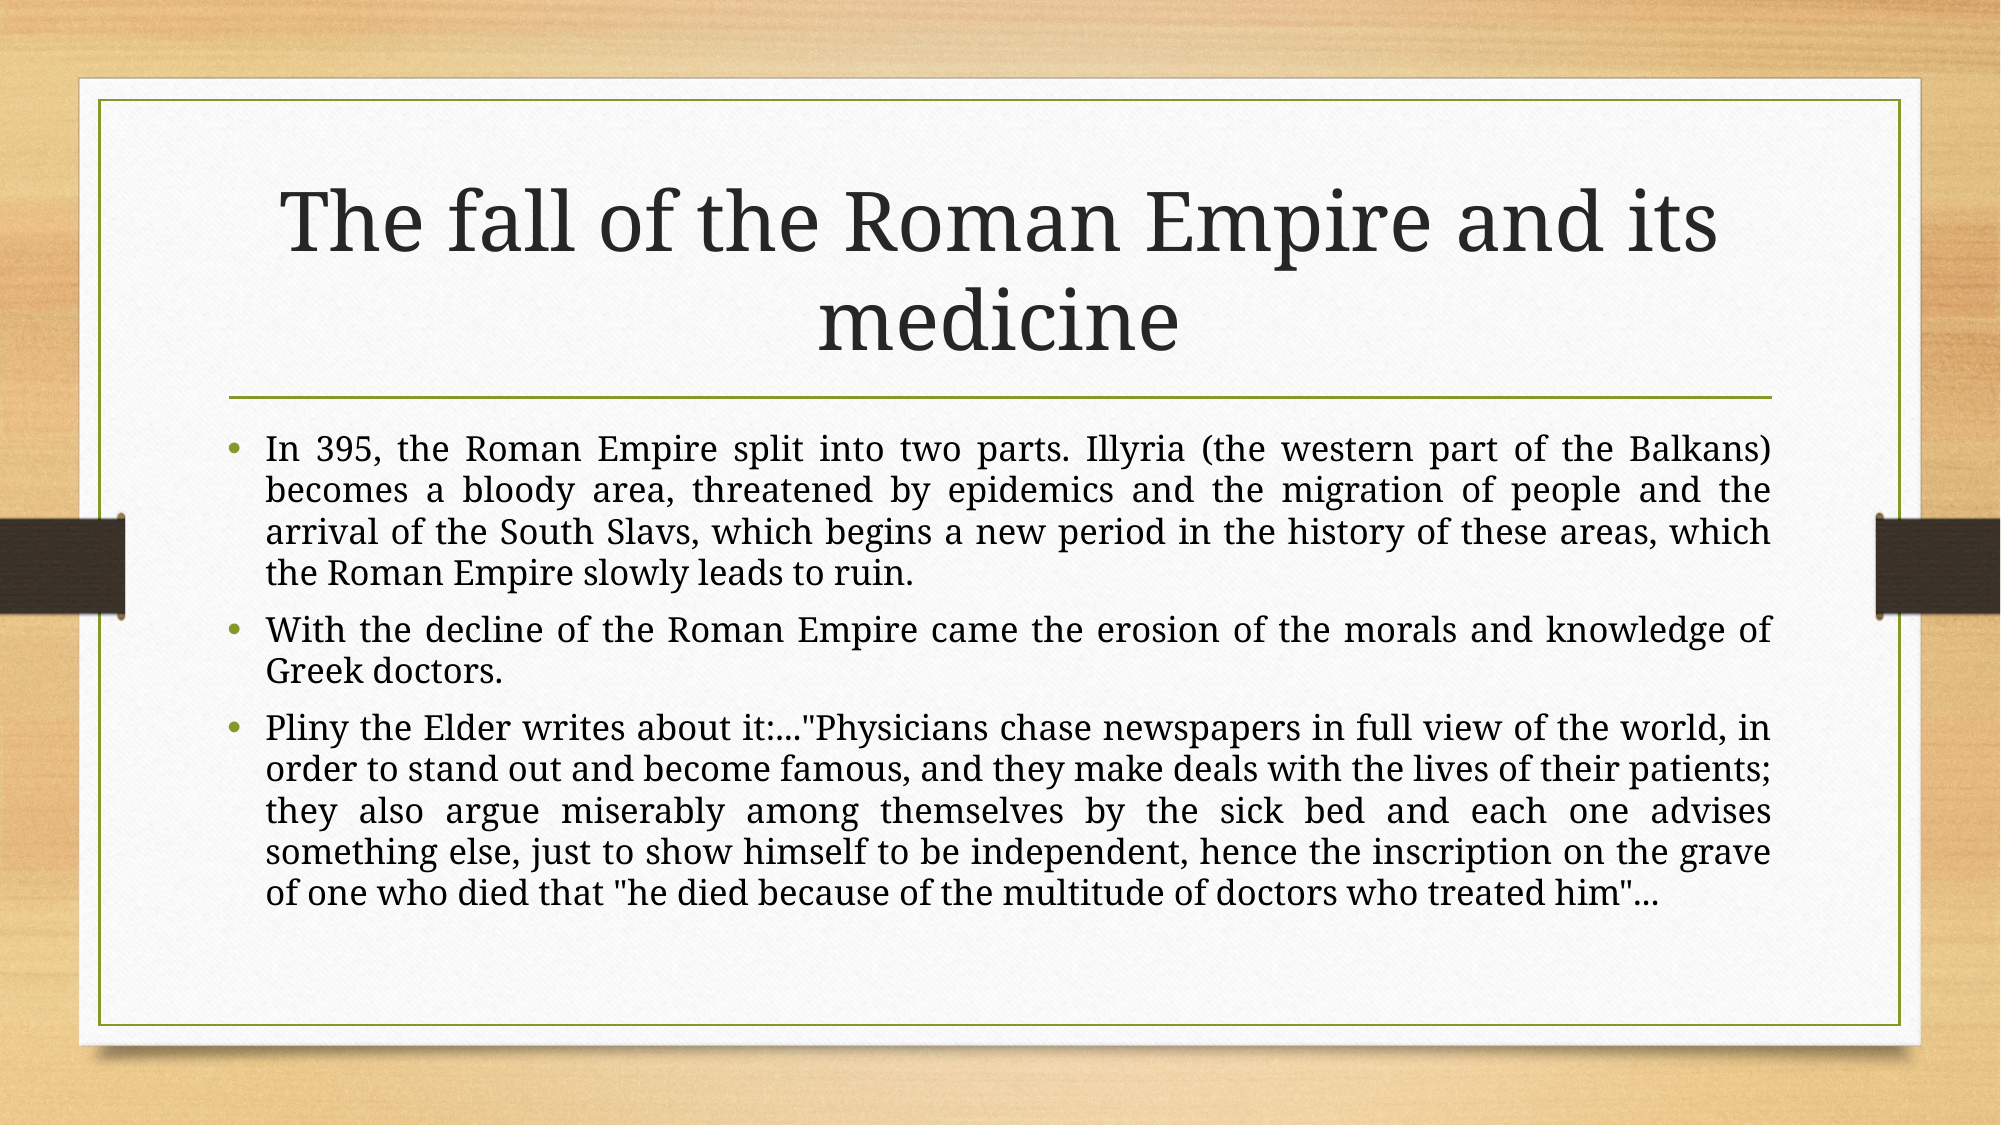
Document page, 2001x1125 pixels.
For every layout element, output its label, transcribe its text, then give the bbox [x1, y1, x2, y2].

list In 395, the Roman Empire split into two parts. Illyria (the western part of the Balkans) becomes a bloody area, threatened by epidemics and the migration of people and the arrival of the South Slavs, which begins a new period in the history of these areas, which the Roman Empire slowly leads to ruin. With the decline of the Roman Empire came the erosion of the morals and knowledge of Greek doctors. Pliny the Elder writes about it:..."Physicians chase newspapers in full view of the world, in order to stand out and become famous, and they make deals with the lives of their patients; they also argue miserably among themselves by the sick bed and each one advises something else, just to show himself to be independent, hence the inscription on the grave of one who died that "he died because of the multitude of doctors who treated him"... [212, 419, 1788, 964]
title The fall of the Roman Empire and its medicine [212, 161, 1788, 375]
picture [0, 0, 2001, 1125]
